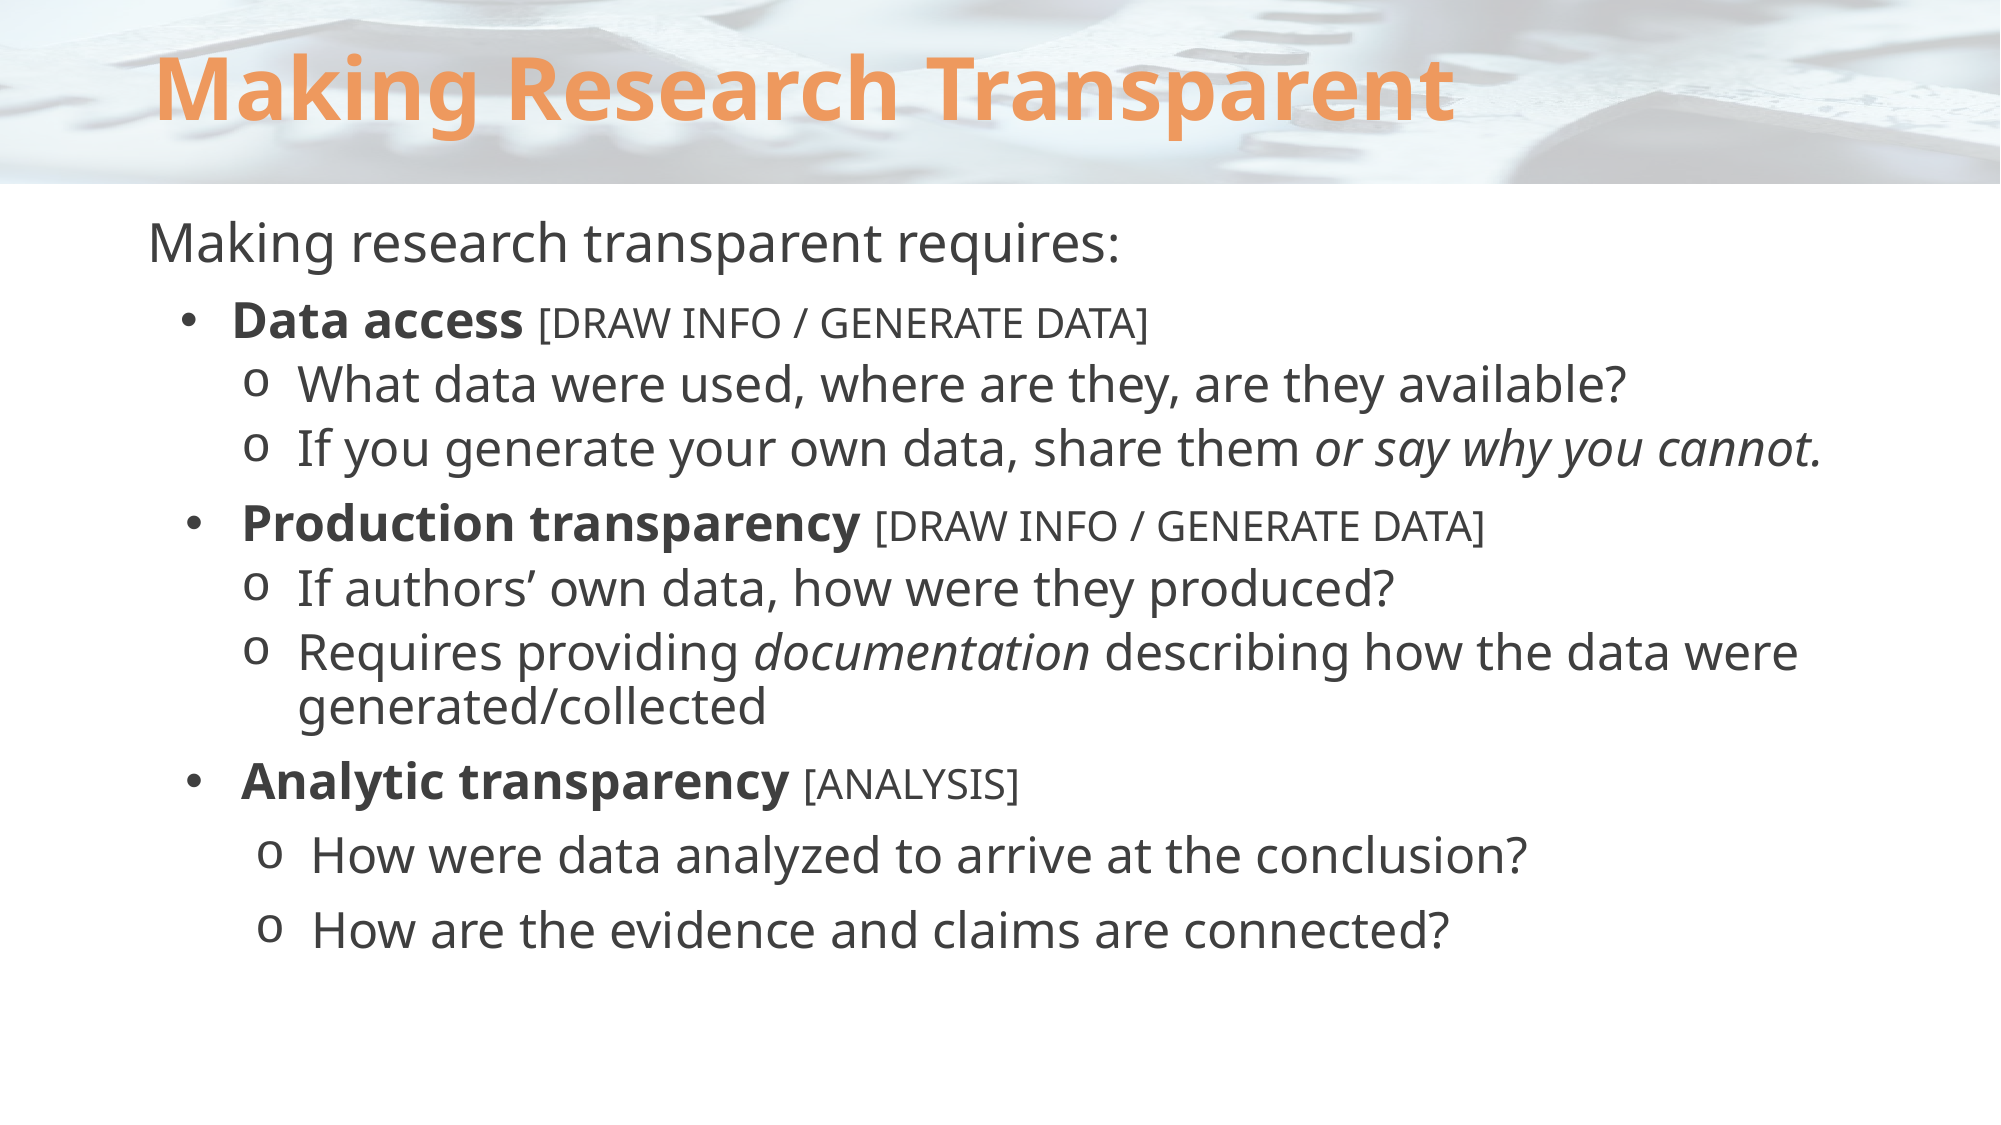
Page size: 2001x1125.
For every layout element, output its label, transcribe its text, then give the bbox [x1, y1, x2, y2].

list Making research transparent requires: Data access [DRAW INFO / GENERATE DATA] What data were used, where are they, are they available? If you generate your own data, share them or say why you cannot. Production transparency [DRAW INFO / GENERATE DATA] If authors’ own data, how were they produced? Requires providing documentation describing how the data were generated/collected Analytic transparency [ANALYSIS] How were data analyzed to arrive at the conclusion? How are the evidence and claims are connected? [132, 208, 1858, 1024]
title Making Research Transparent [137, 29, 1863, 155]
